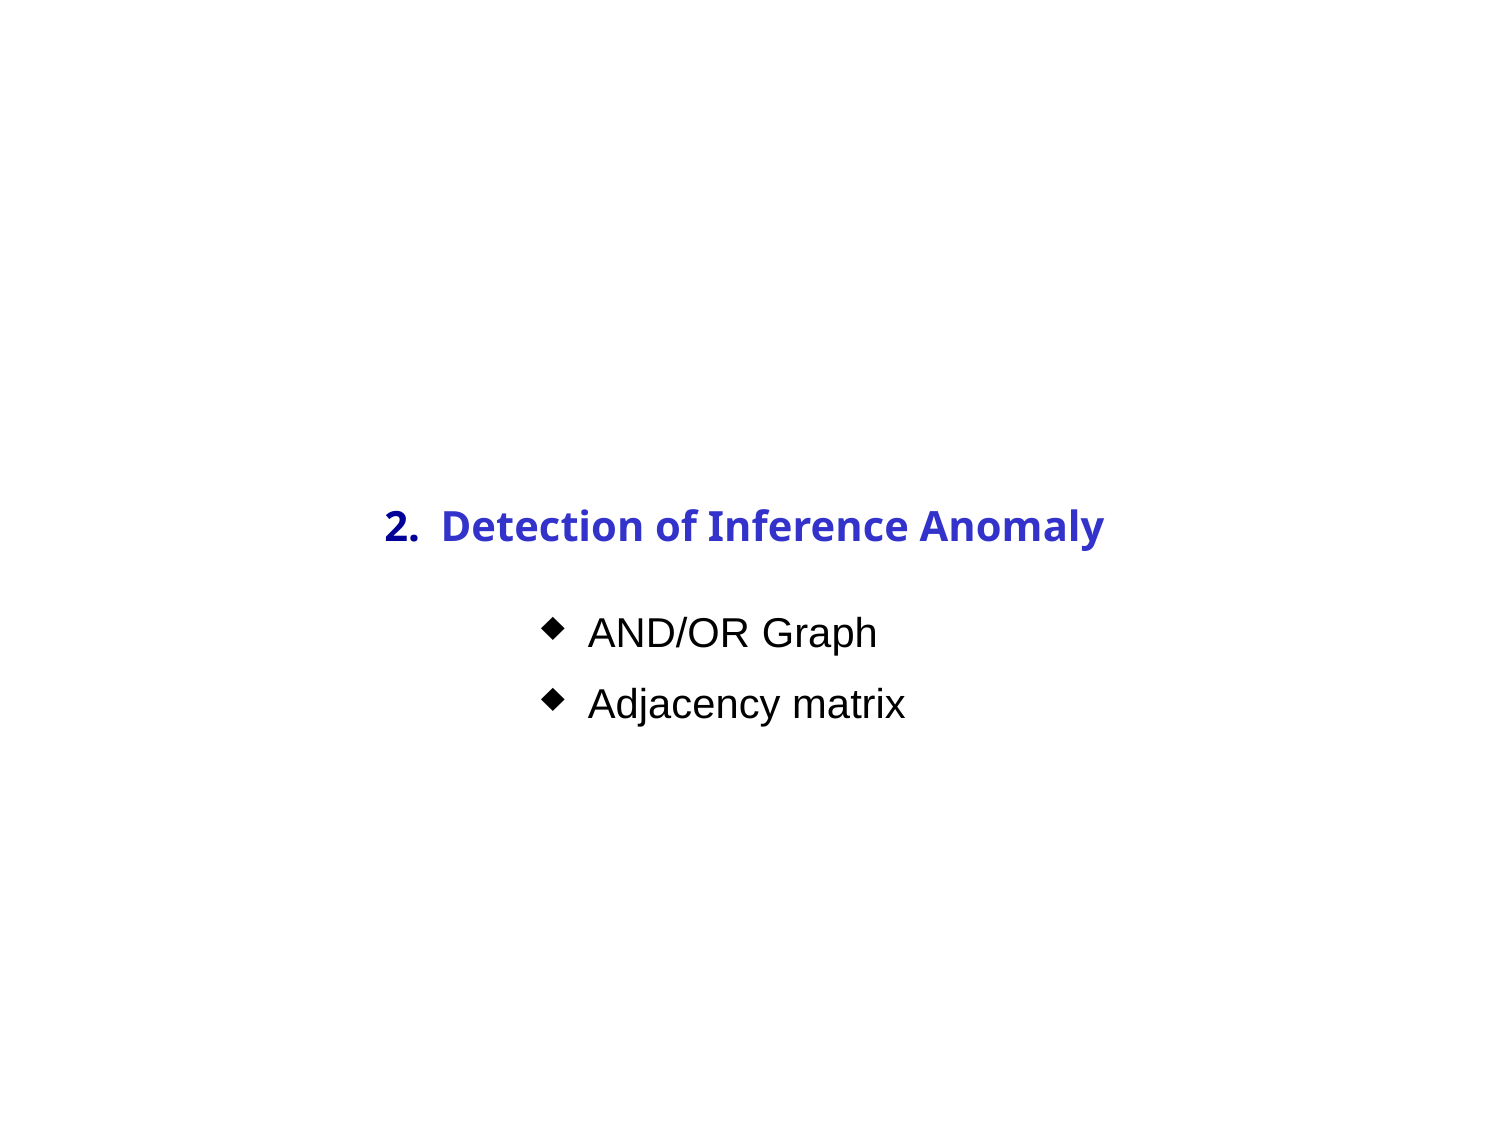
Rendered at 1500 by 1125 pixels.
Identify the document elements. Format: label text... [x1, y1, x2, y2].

text_box AND/OR Graph Adjacency matrix [525, 597, 975, 735]
list Detection of Inference Anomaly [62, 491, 1438, 1001]
